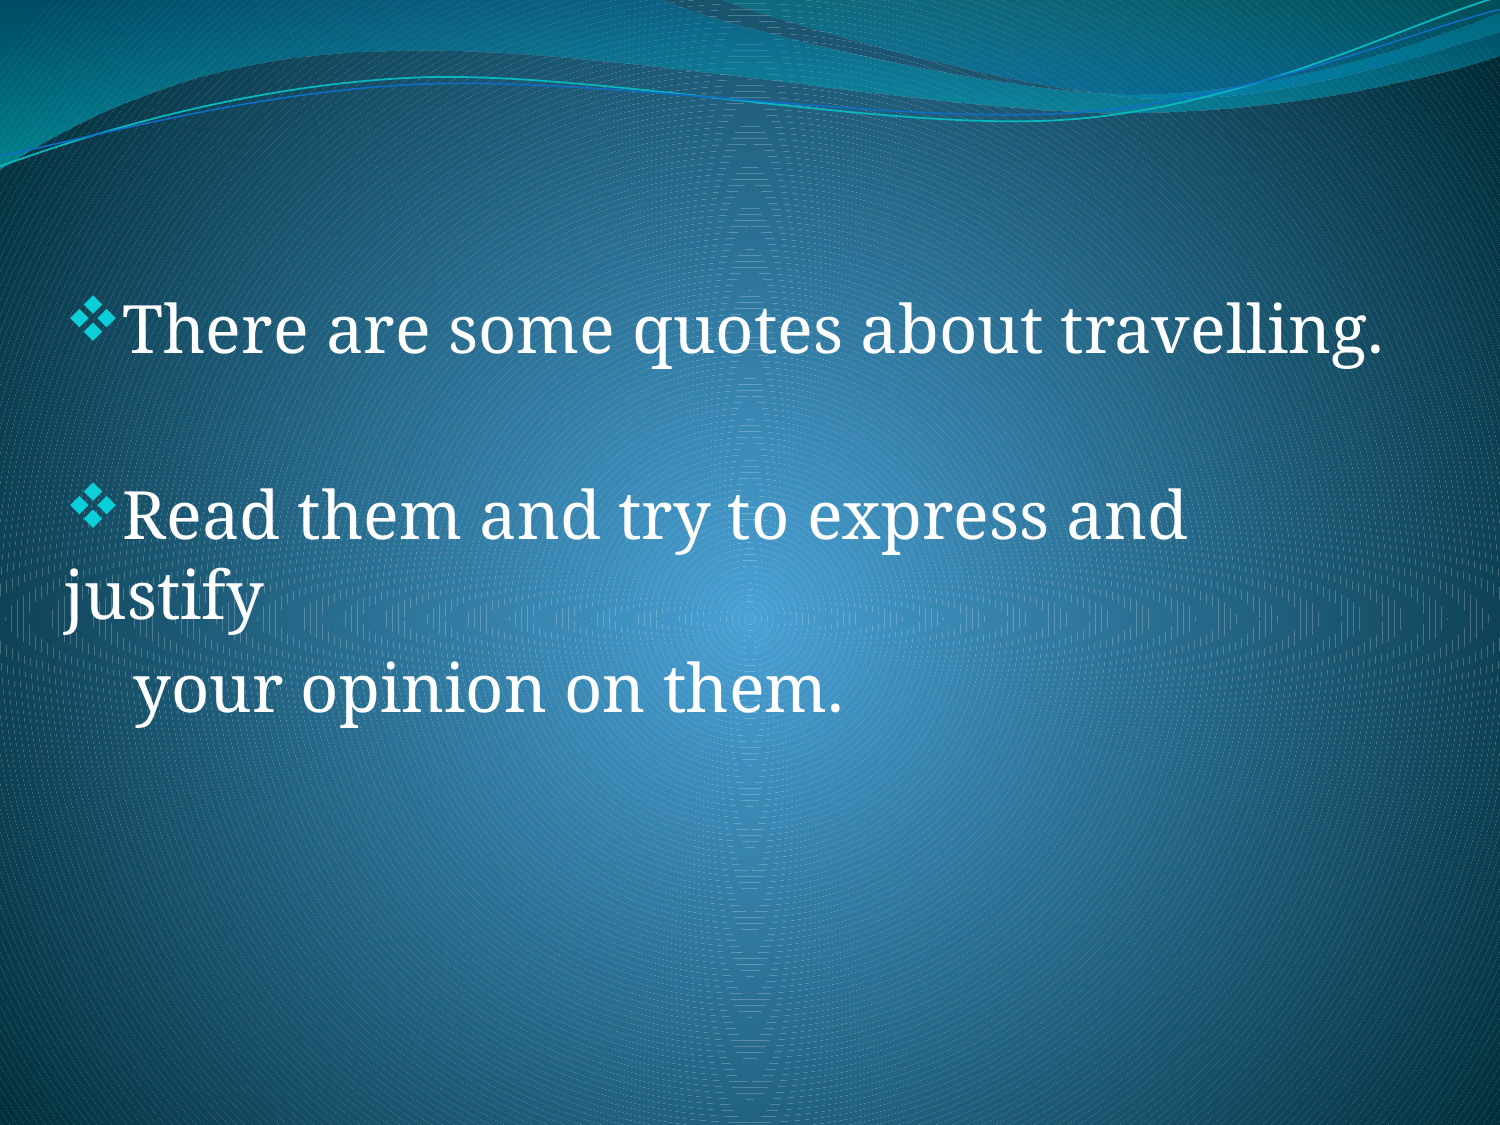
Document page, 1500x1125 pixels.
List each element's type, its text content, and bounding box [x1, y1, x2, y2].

subtitle There are some quotes about travelling. Read them and try to express and justify your opinion on them. [64, 278, 1400, 811]
